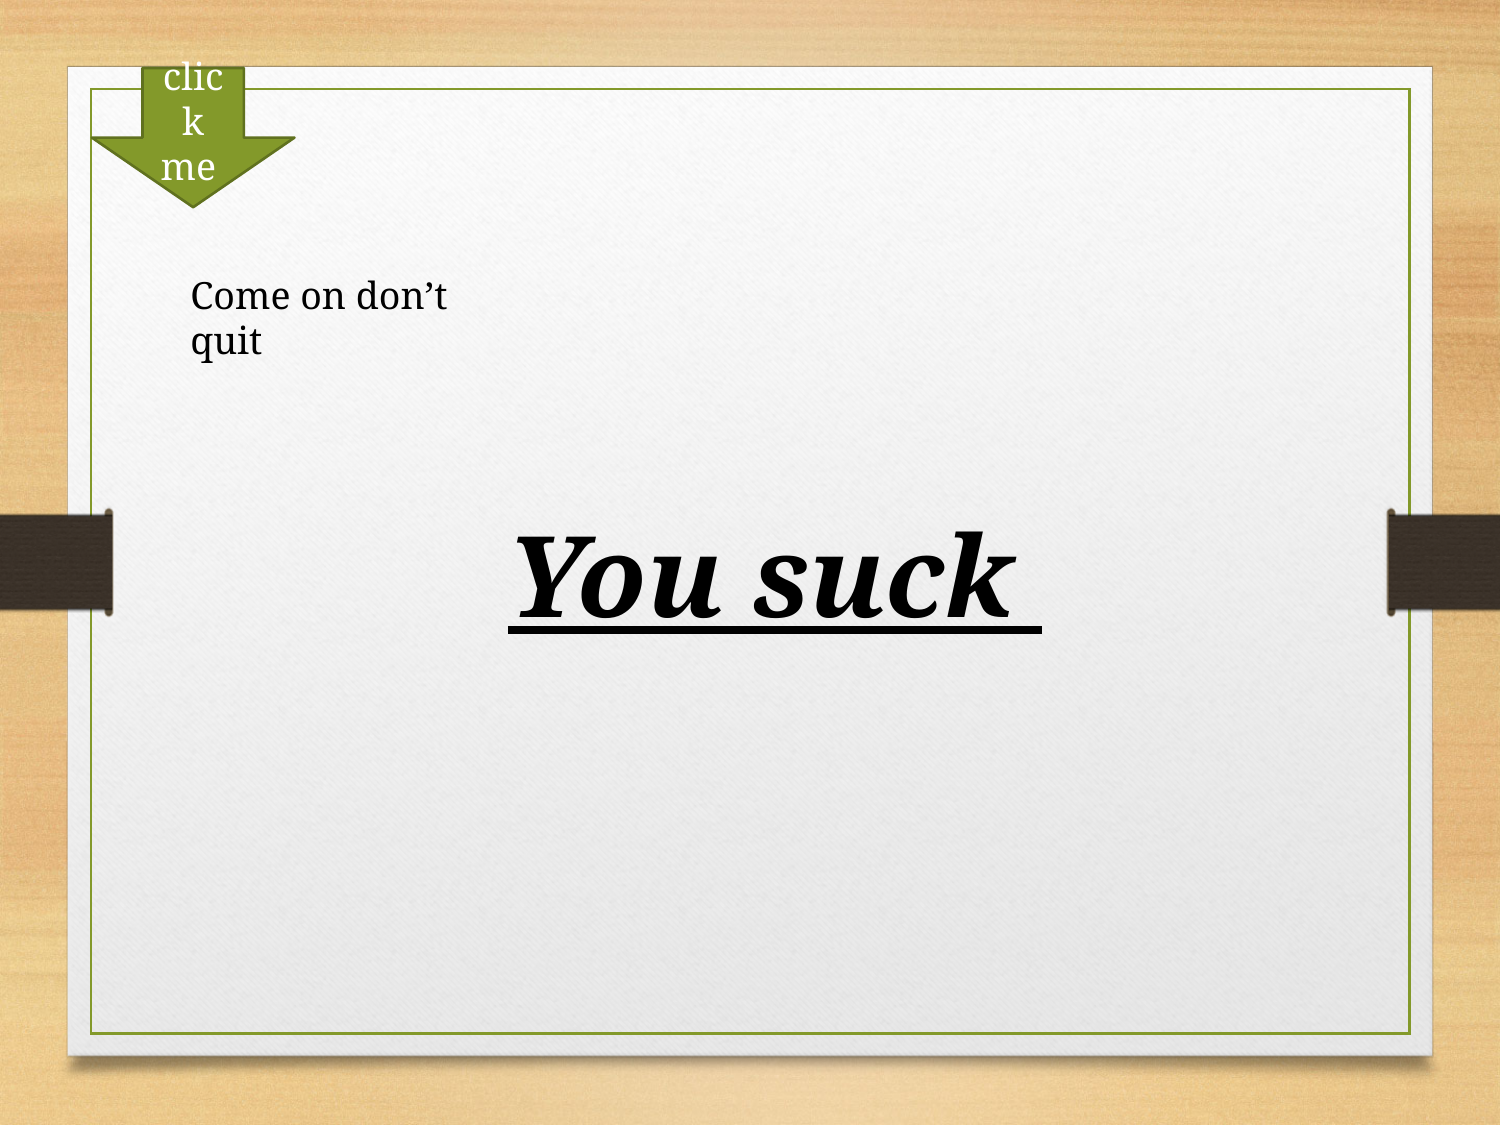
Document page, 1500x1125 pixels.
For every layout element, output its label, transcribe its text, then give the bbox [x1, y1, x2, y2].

text_box click me [90, 66, 296, 209]
picture [0, 0, 1500, 1125]
text_box You suck [493, 452, 1417, 648]
text_box Come on don’t quit [175, 264, 494, 370]
